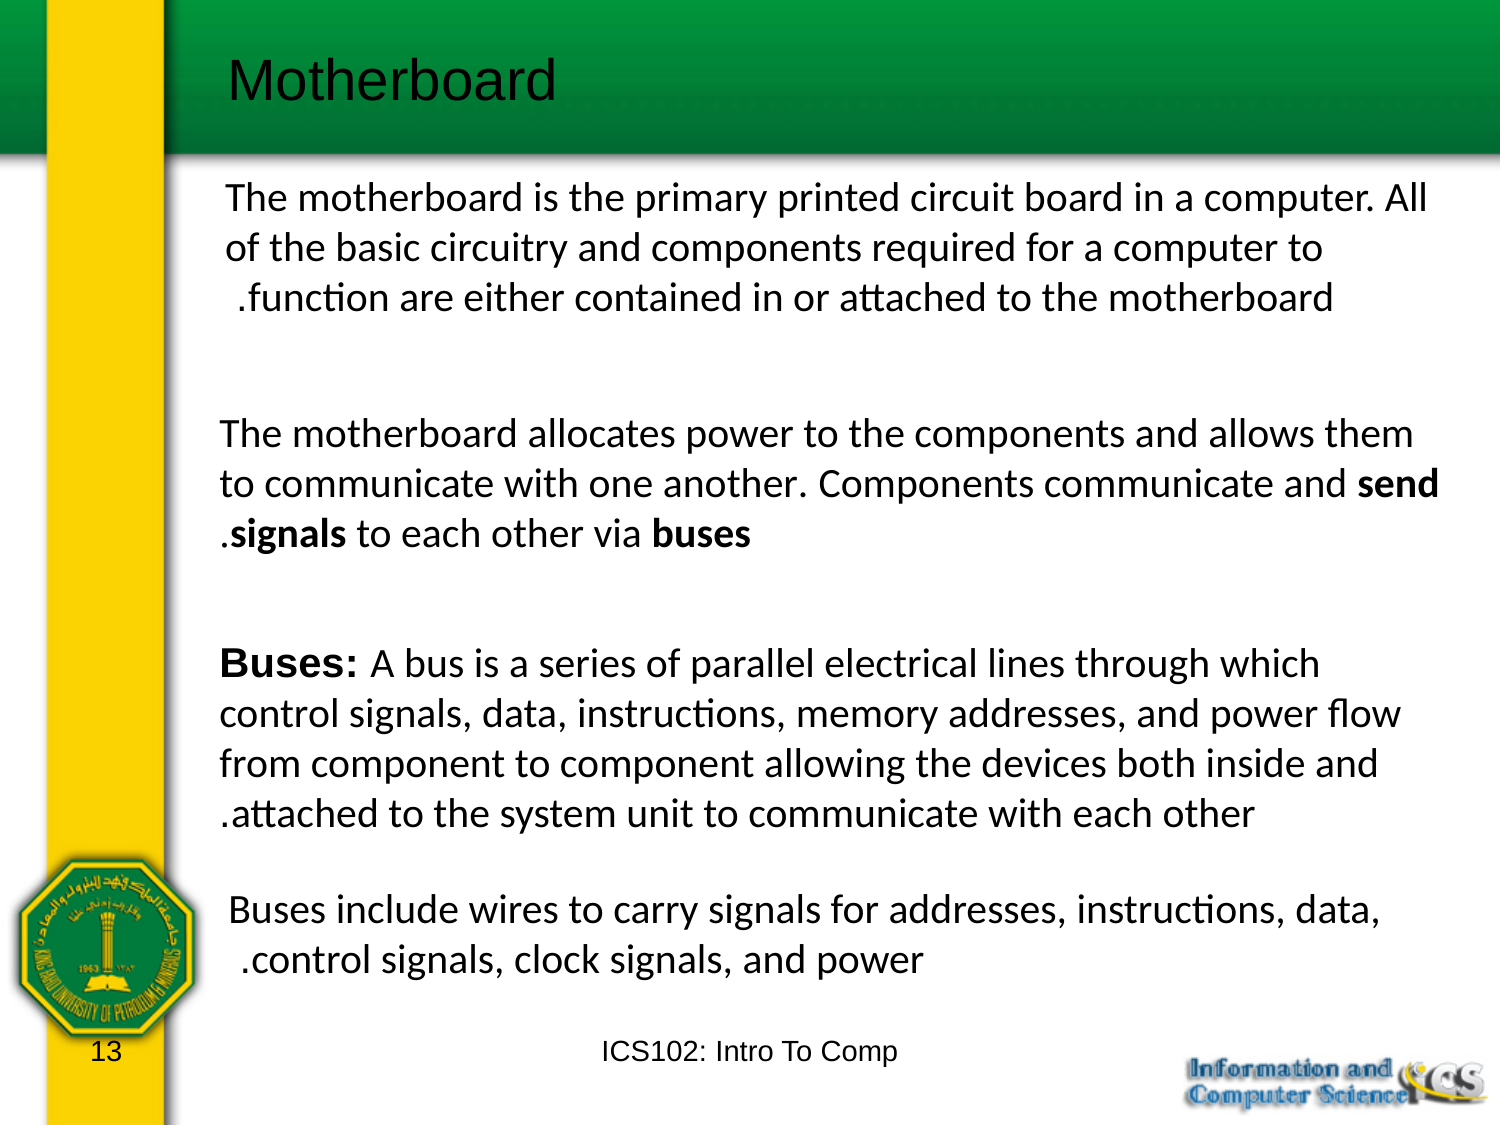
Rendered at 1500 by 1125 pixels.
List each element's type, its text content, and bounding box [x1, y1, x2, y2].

picture [0, 0, 1500, 1125]
footer ICS102: Intro To Comp [512, 1024, 988, 1103]
text_box The motherboard is the primary printed circuit board in a computer. All of the basic circuitry and components required for a computer to function are either contained in or attached to the motherboard. [210, 162, 1475, 328]
text_box The motherboard allocates power to the components and allows them to communicate with one another. Components communicate and send signals to each other via buses. [204, 397, 1470, 563]
text_box Motherboard [212, 24, 1013, 130]
text_box Buses include wires to carry signals for addresses, instructions, data, control signals, clock signals, and power. [213, 874, 1472, 990]
slide_number 13 [74, 1024, 426, 1103]
text_box Buses: A bus is a series of parallel electrical lines through which control signals, data, instructions, memory addresses, and power flow from component to component allowing the devices both inside and attached to the system unit to communicate with each other. [204, 628, 1468, 844]
